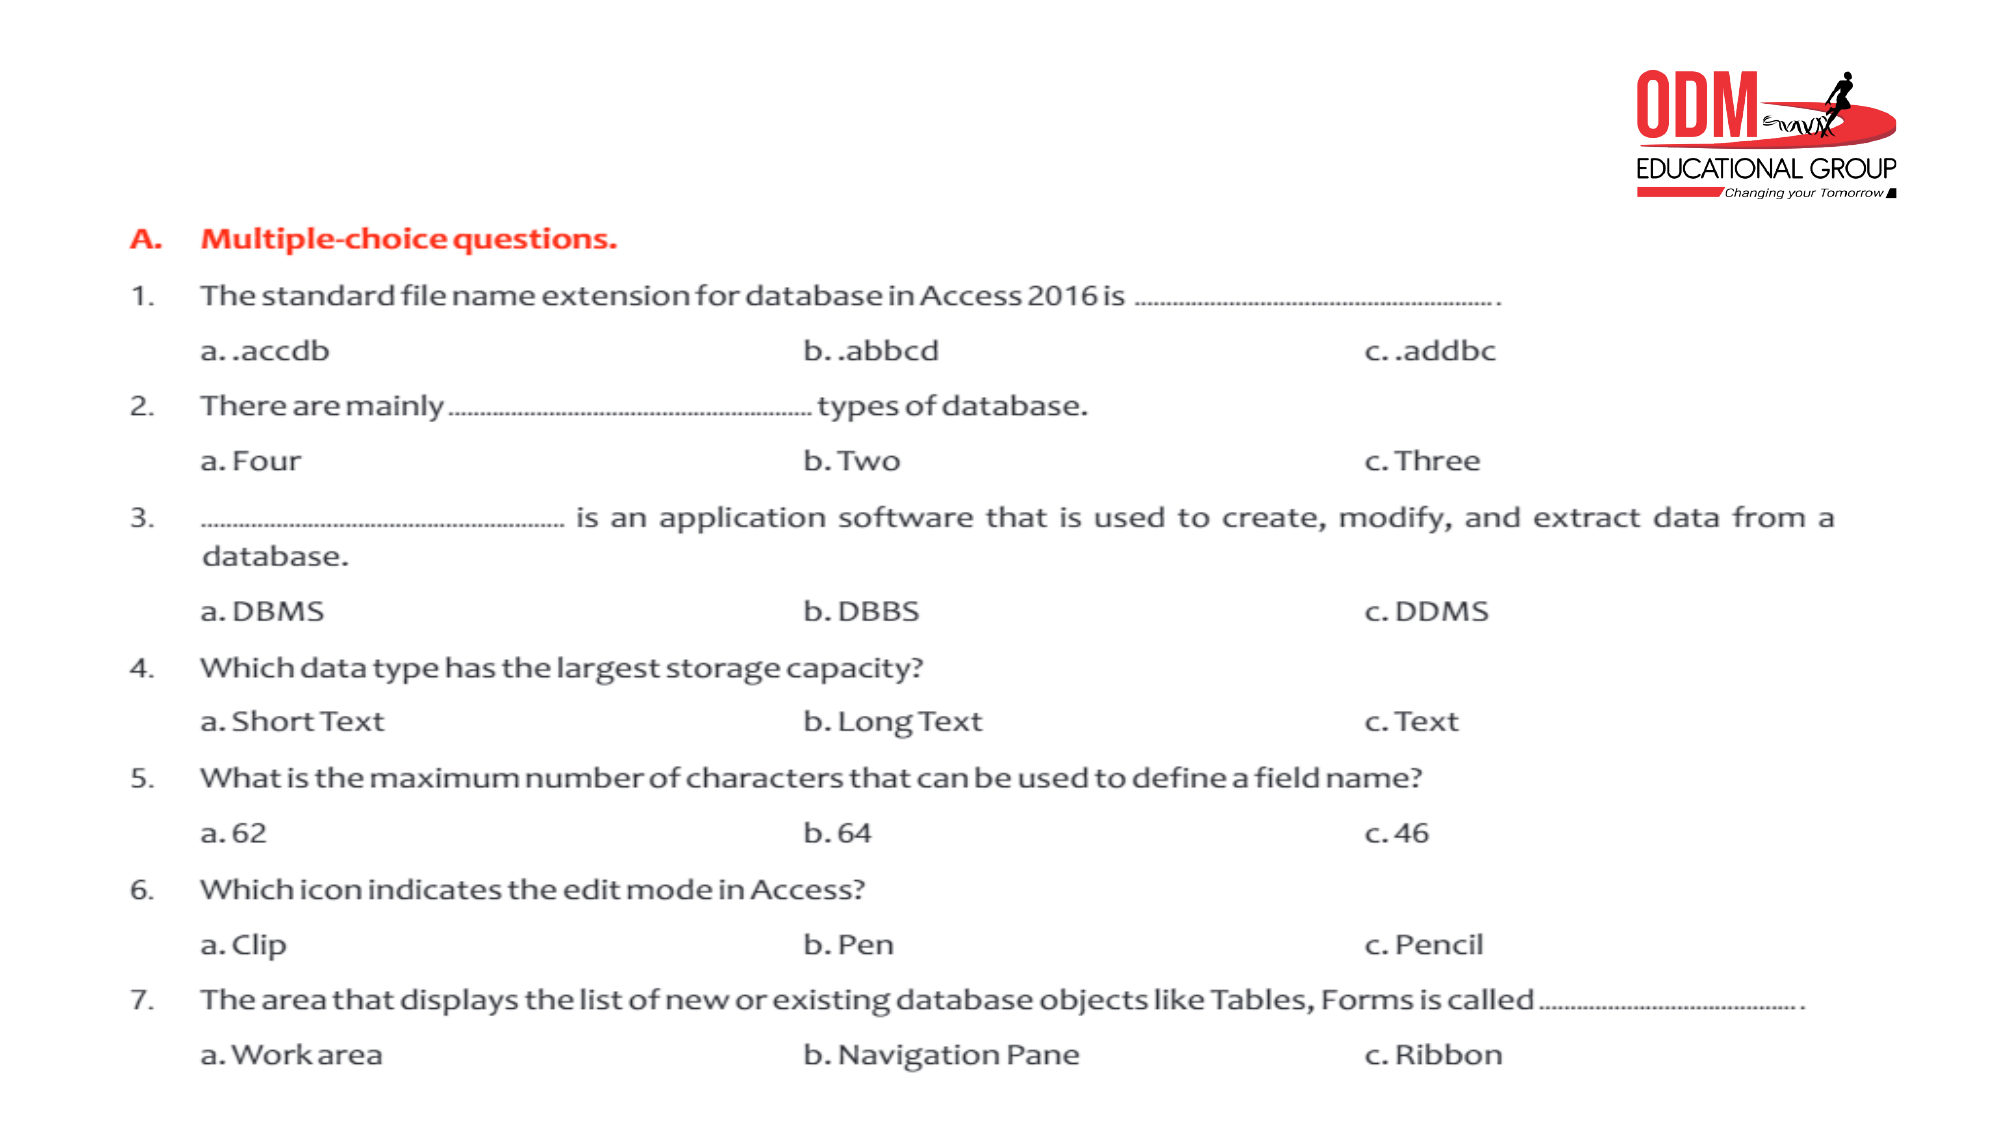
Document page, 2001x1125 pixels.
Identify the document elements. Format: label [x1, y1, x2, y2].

picture [103, 210, 1911, 1084]
text_box [1637, 70, 1897, 199]
